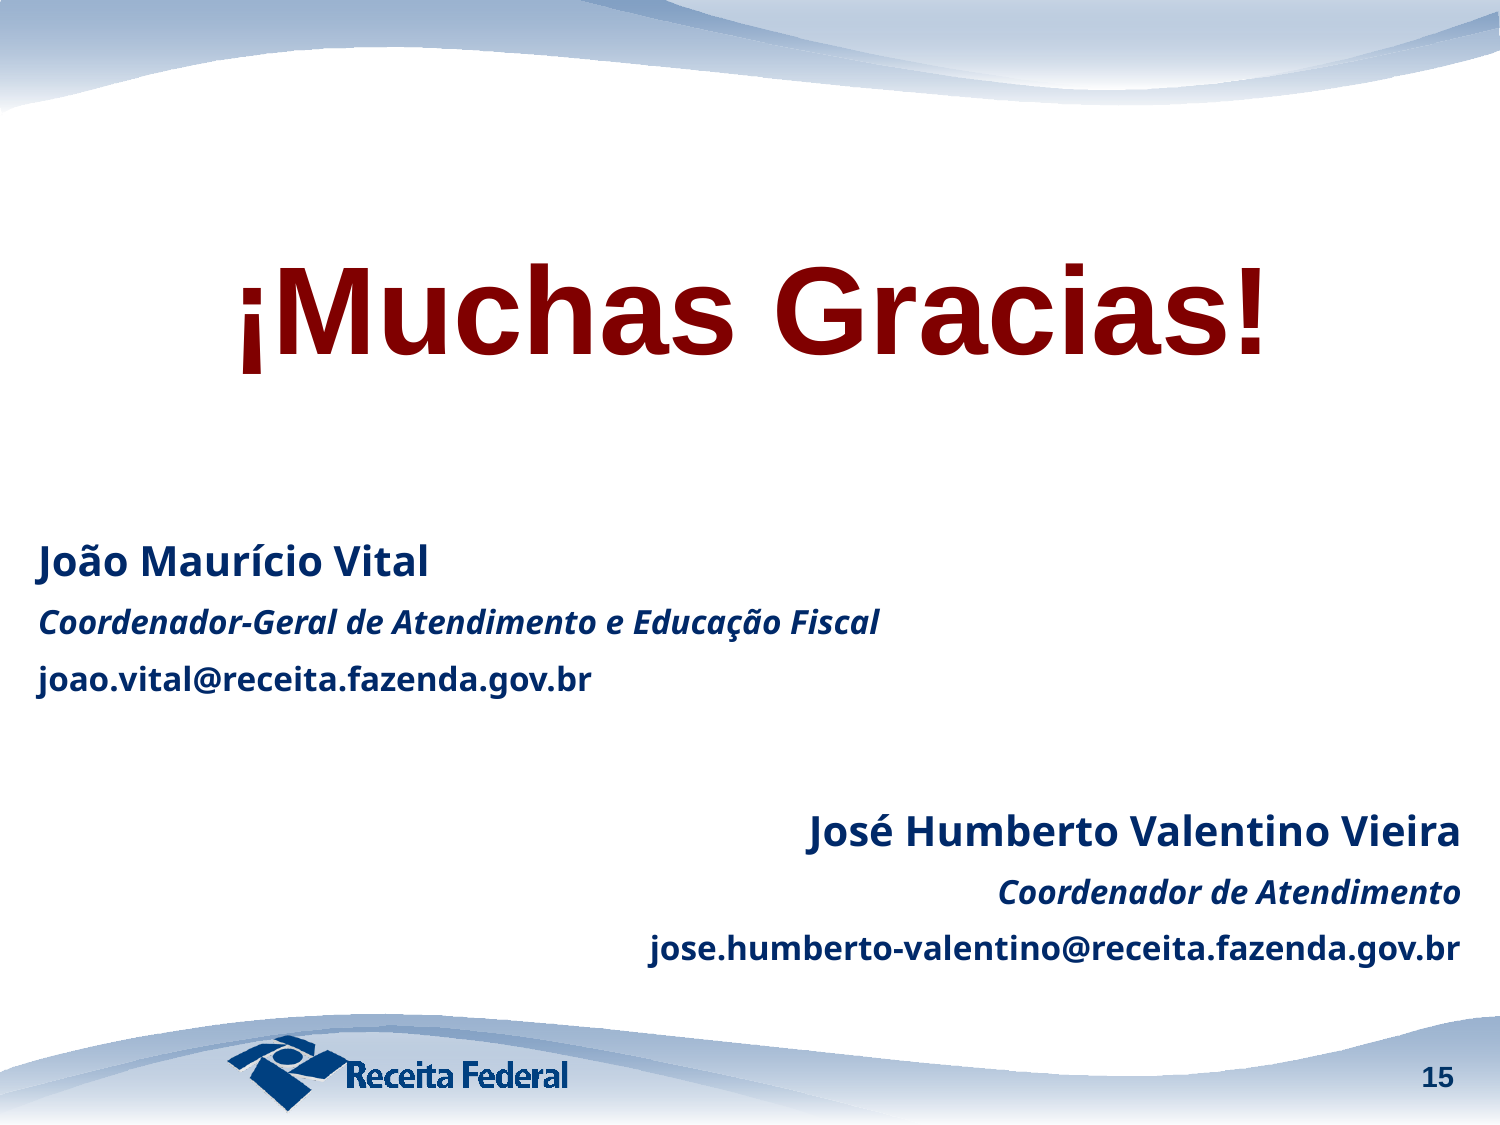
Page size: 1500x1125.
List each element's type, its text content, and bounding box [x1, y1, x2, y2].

picture [225, 1033, 576, 1117]
text_box João Maurício Vital Coordenador-Geral de Atendimento e Educação Fiscal joao.vital@receita.fazenda.gov.br [23, 527, 1243, 706]
text_box 15 [1074, 1049, 1463, 1103]
title ¡Muchas Gracias! [58, 210, 1447, 400]
text_box José Humberto Valentino Vieira Coordenador de Atendimento jose.humberto-valentino@receita.fazenda.gov.br [257, 796, 1477, 975]
